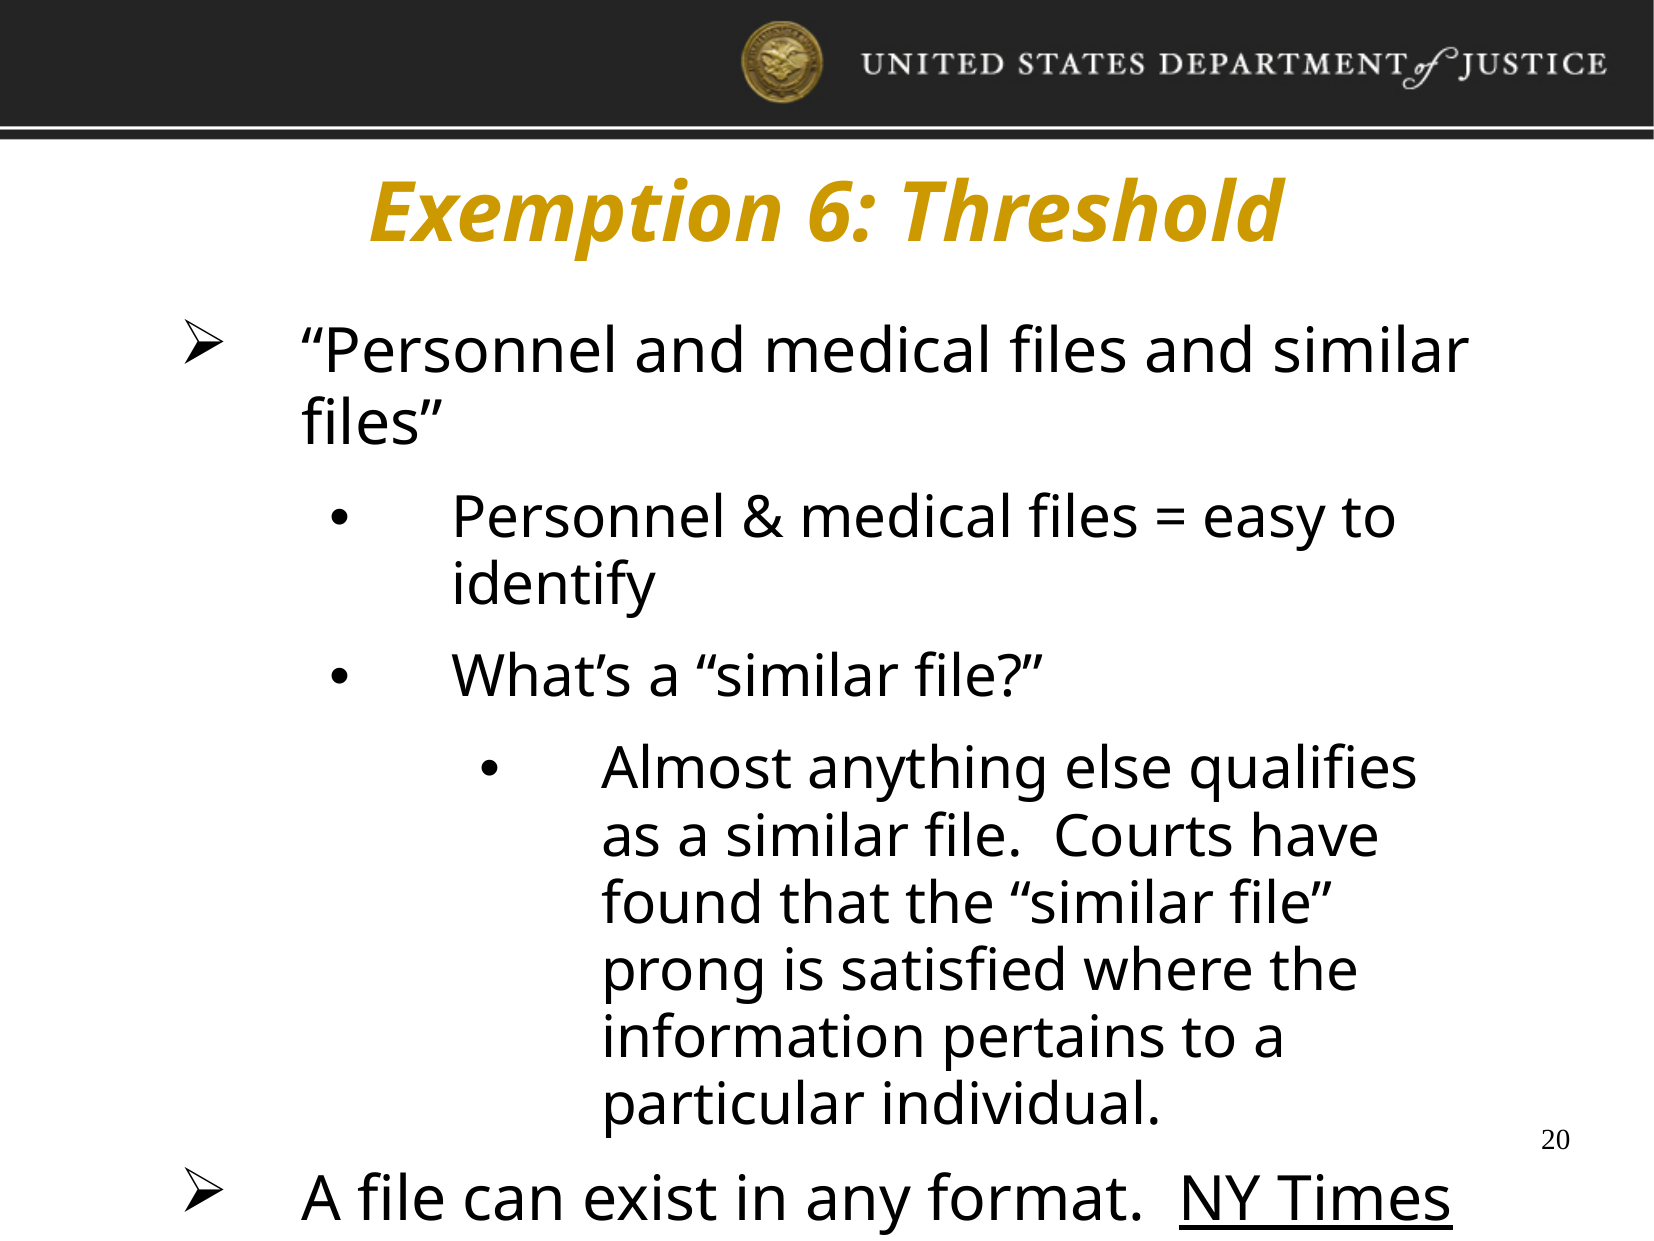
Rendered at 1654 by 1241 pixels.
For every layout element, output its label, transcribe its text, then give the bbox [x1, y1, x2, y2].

slide_number 20 [1185, 1122, 1571, 1208]
text_box “Personnel and medical files and similar files” Personnel & medical files = easy to identify What’s a “similar file?” Almost anything else qualifies as a similar file. Courts have found that the “similar file” prong is satisfied where the information pertains to a particular individual. A file can exist in any format. NY Times v. NASA (audio recordings can be similar files). [162, 305, 1491, 1241]
picture [0, 0, 1654, 1236]
text_box Exemption 6: Threshold [33, 157, 1621, 269]
